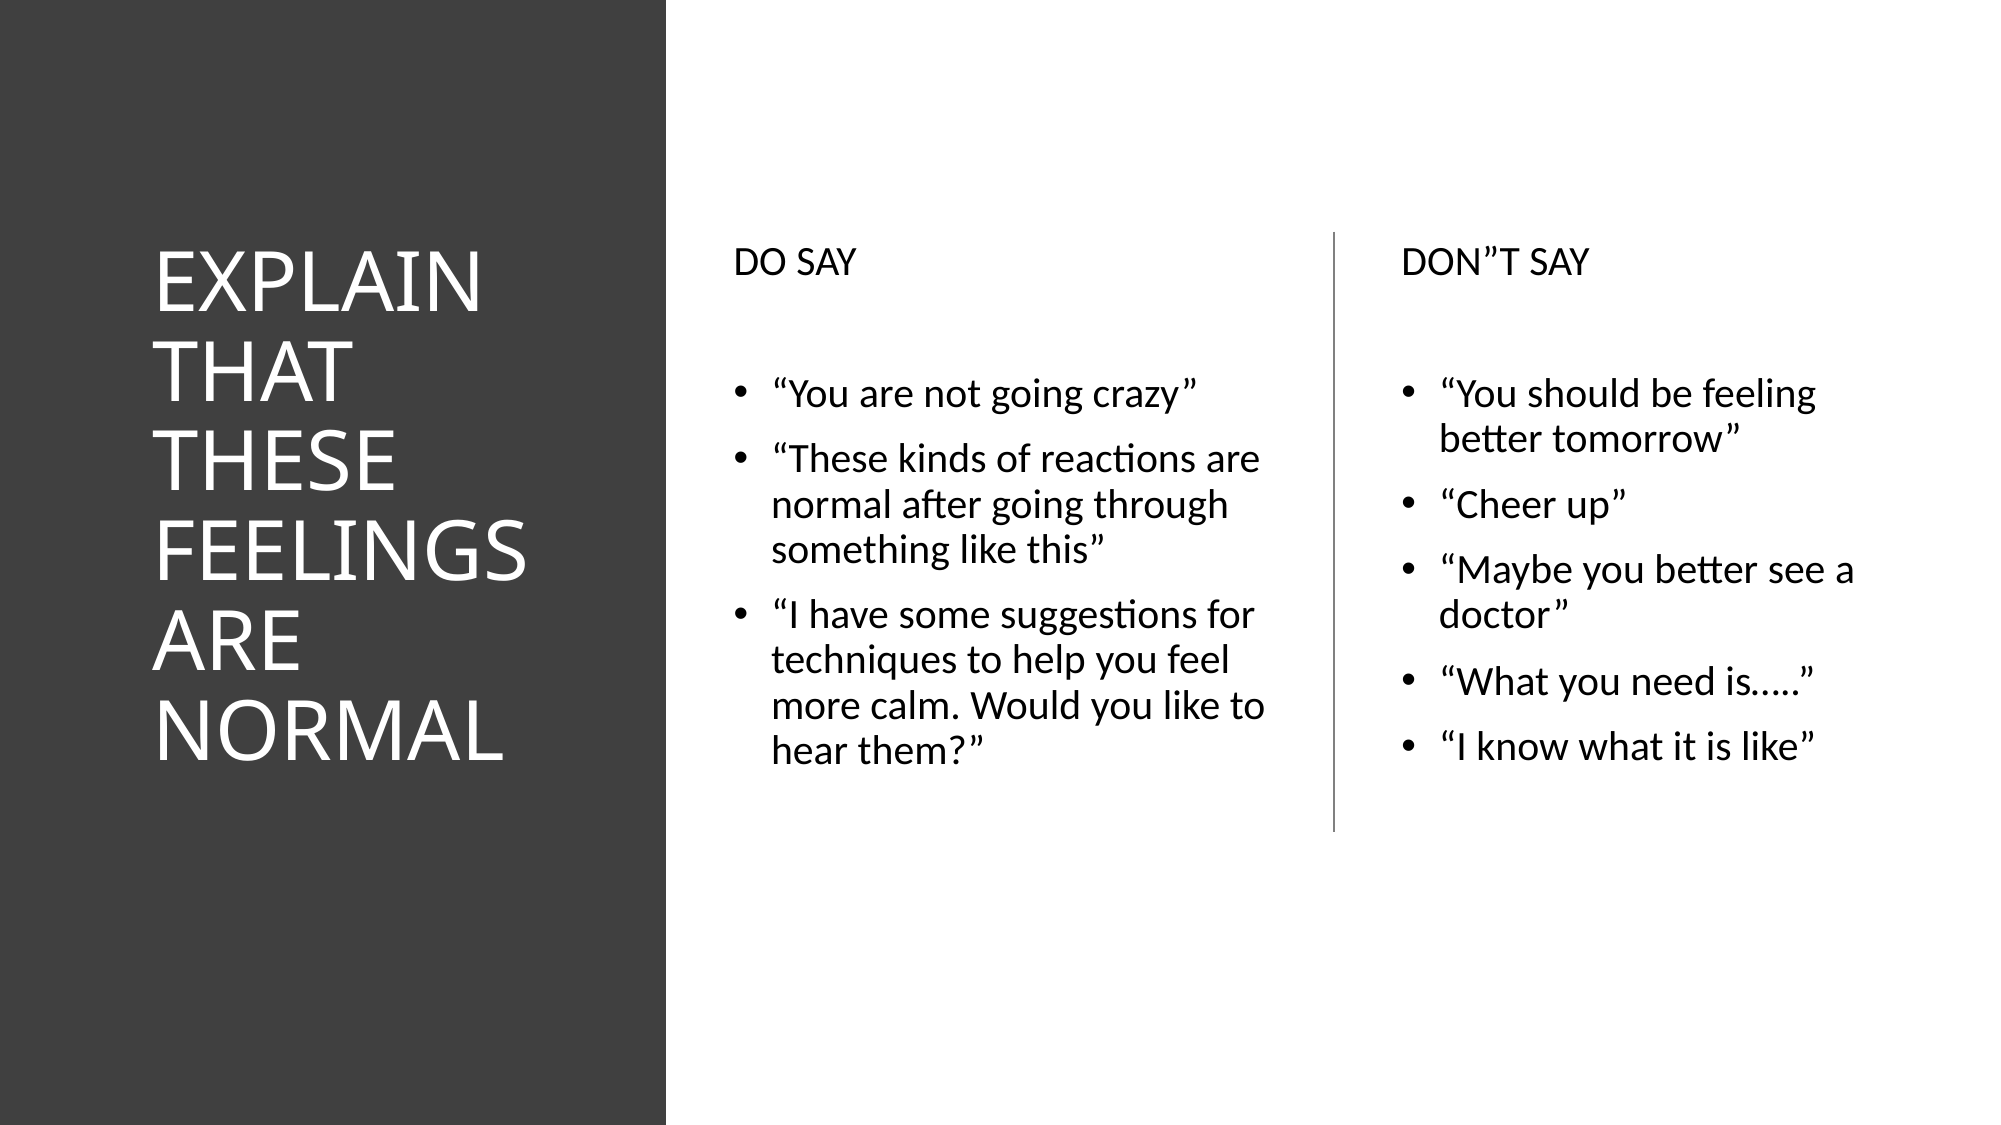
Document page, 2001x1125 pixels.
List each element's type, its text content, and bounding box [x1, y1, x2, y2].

list DON”T SAY “You should be feeling better tomorrow” “Cheer up” “Maybe you better see a doctor” “What you need is…..” “I know what it is like” [1386, 231, 1911, 948]
title EXPLAIN THAT THESE FEELINGS ARE NORMAL [137, 231, 613, 948]
list DO SAY “You are not going crazy” “These kinds of reactions are normal after going through something like this” “I have some suggestions for techniques to help you feel more calm. Would you like to hear them?” [718, 231, 1281, 948]
text_box [0, 0, 667, 1125]
